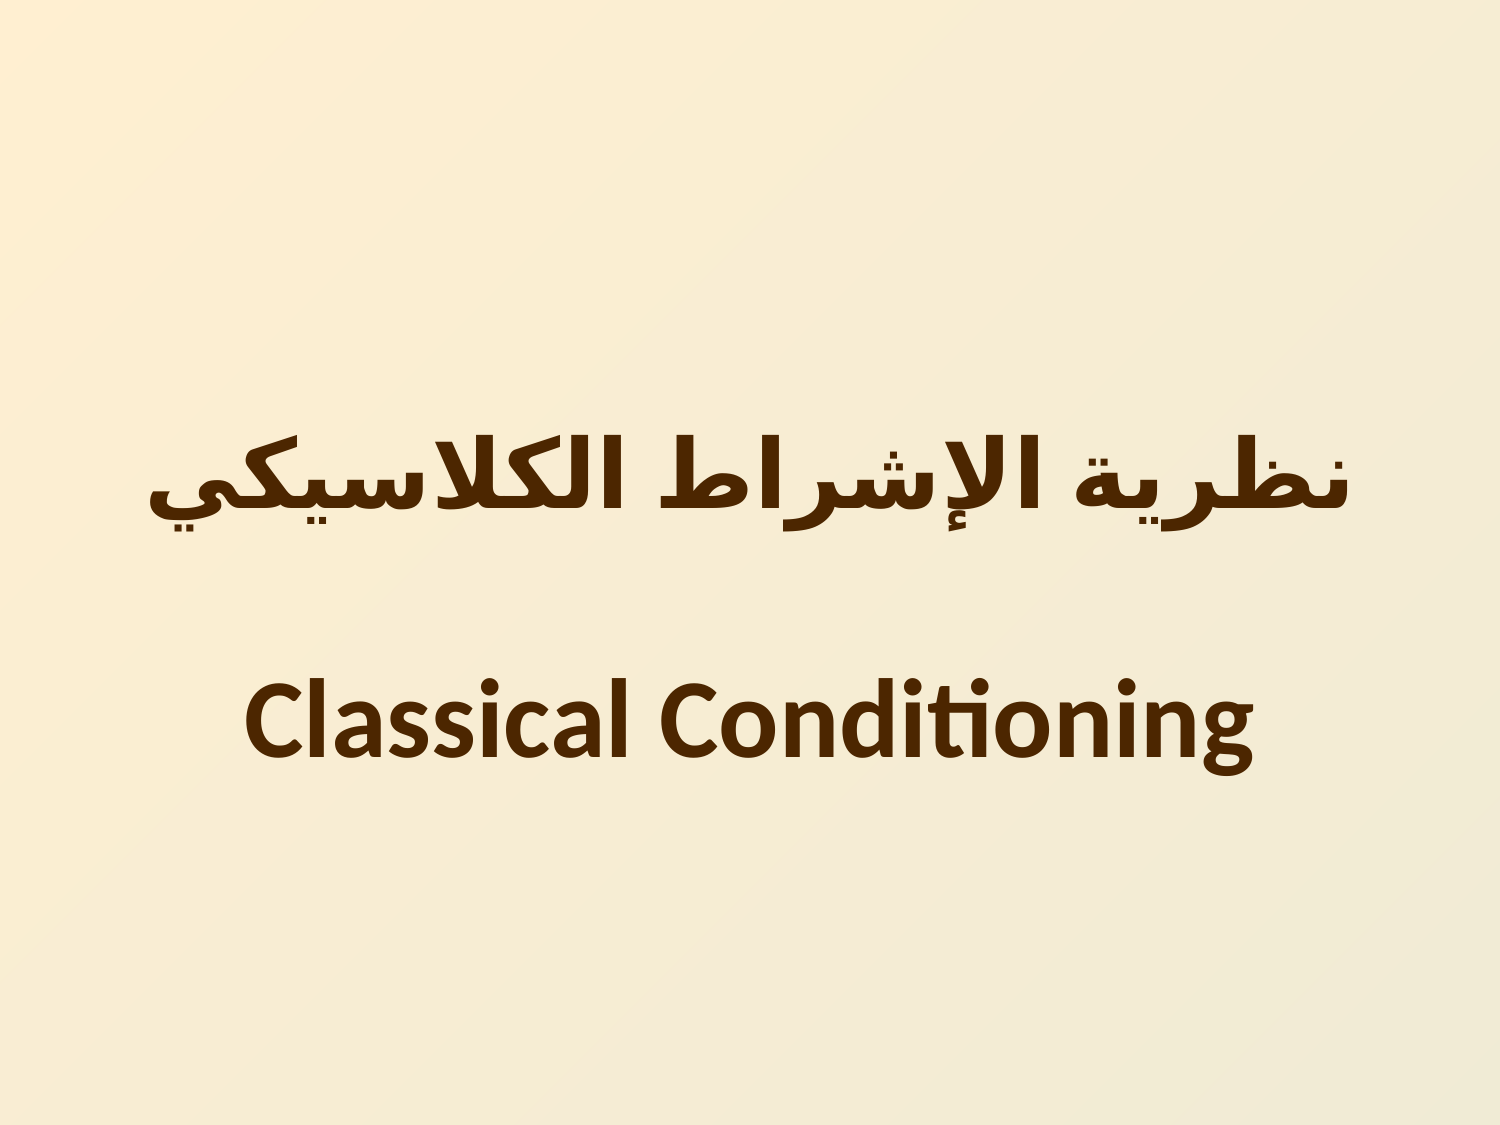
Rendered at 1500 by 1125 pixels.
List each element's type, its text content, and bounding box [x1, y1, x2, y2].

title نظرية الإشراط الكلاسيكي [112, 349, 1388, 591]
subtitle Classical Conditioning [225, 637, 1275, 925]
